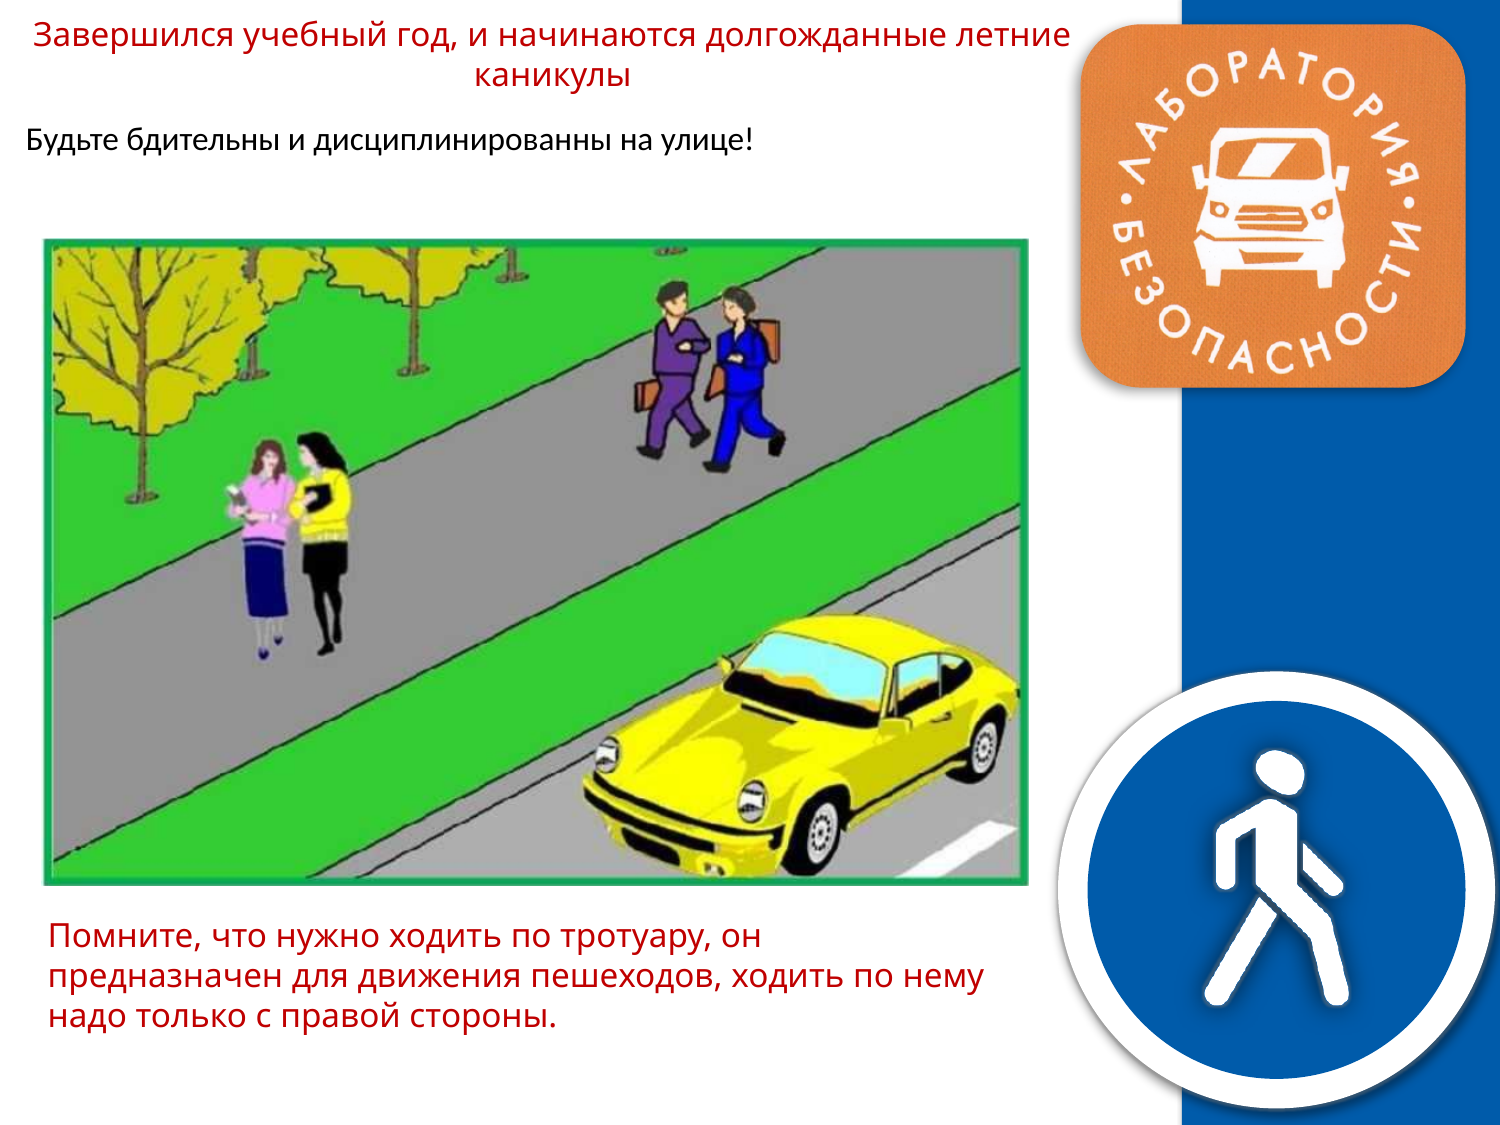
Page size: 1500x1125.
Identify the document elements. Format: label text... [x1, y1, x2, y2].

text_box Будьте бдительны и дисциплинированны на улице! [11, 109, 1057, 165]
text_box Завершился учебный год, и начинаются долгожданные летние каникулы [18, 5, 1057, 101]
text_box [1057, 0, 1500, 1125]
picture [41, 238, 1029, 886]
picture [1080, 24, 1466, 388]
text_box Помните, что нужно ходить по тротуару, он предназначен для движения пешеходов, ходить по нему надо только с правой стороны. [33, 906, 1007, 1042]
